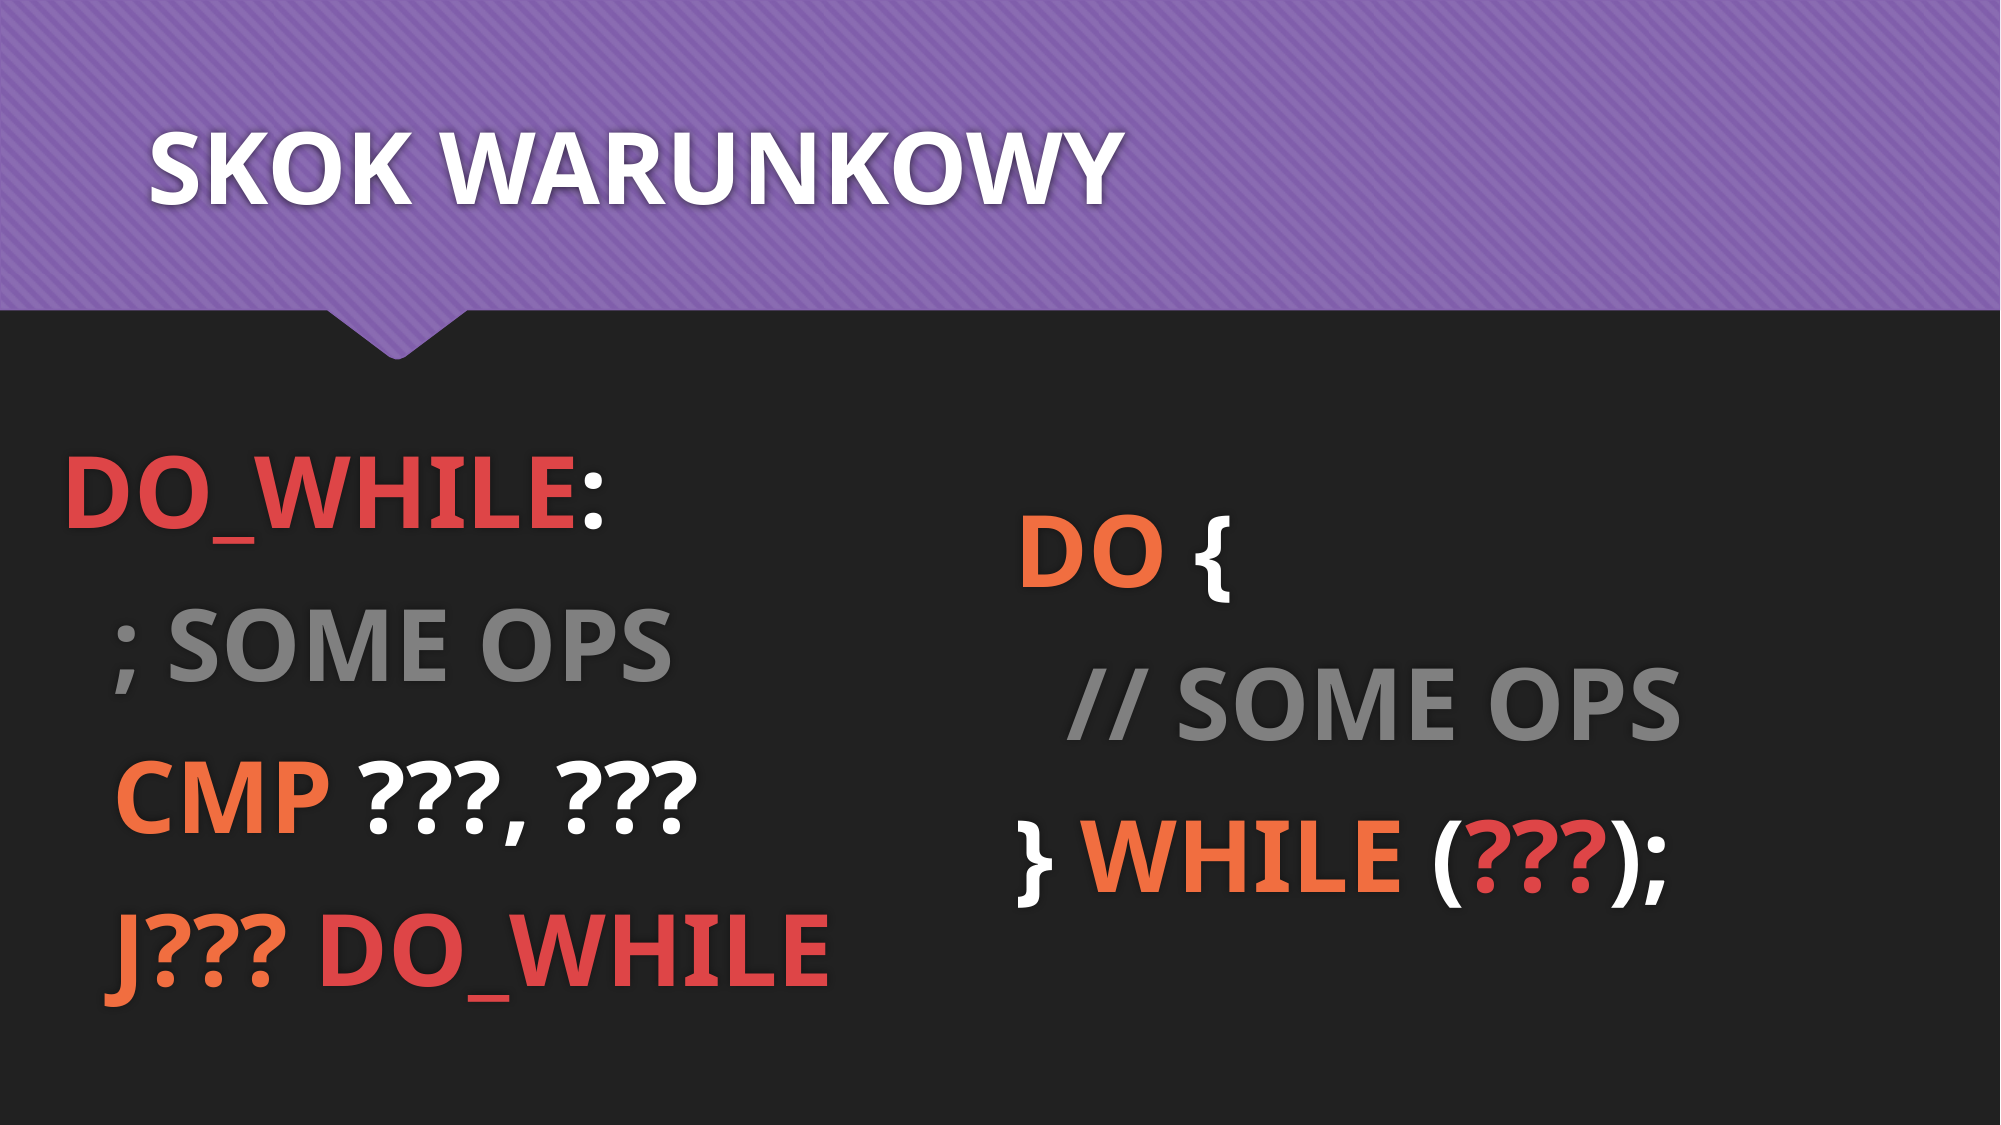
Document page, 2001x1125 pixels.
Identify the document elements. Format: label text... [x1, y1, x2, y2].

text_box DO { // SOME OPS } WHILE (???); [999, 352, 1955, 1048]
text_box DO_WHILE: ; SOME OPS CMP ???, ??? J??? DO_WHILE [45, 369, 1000, 1065]
title SKOK WARUNKOWY [132, 73, 1868, 233]
